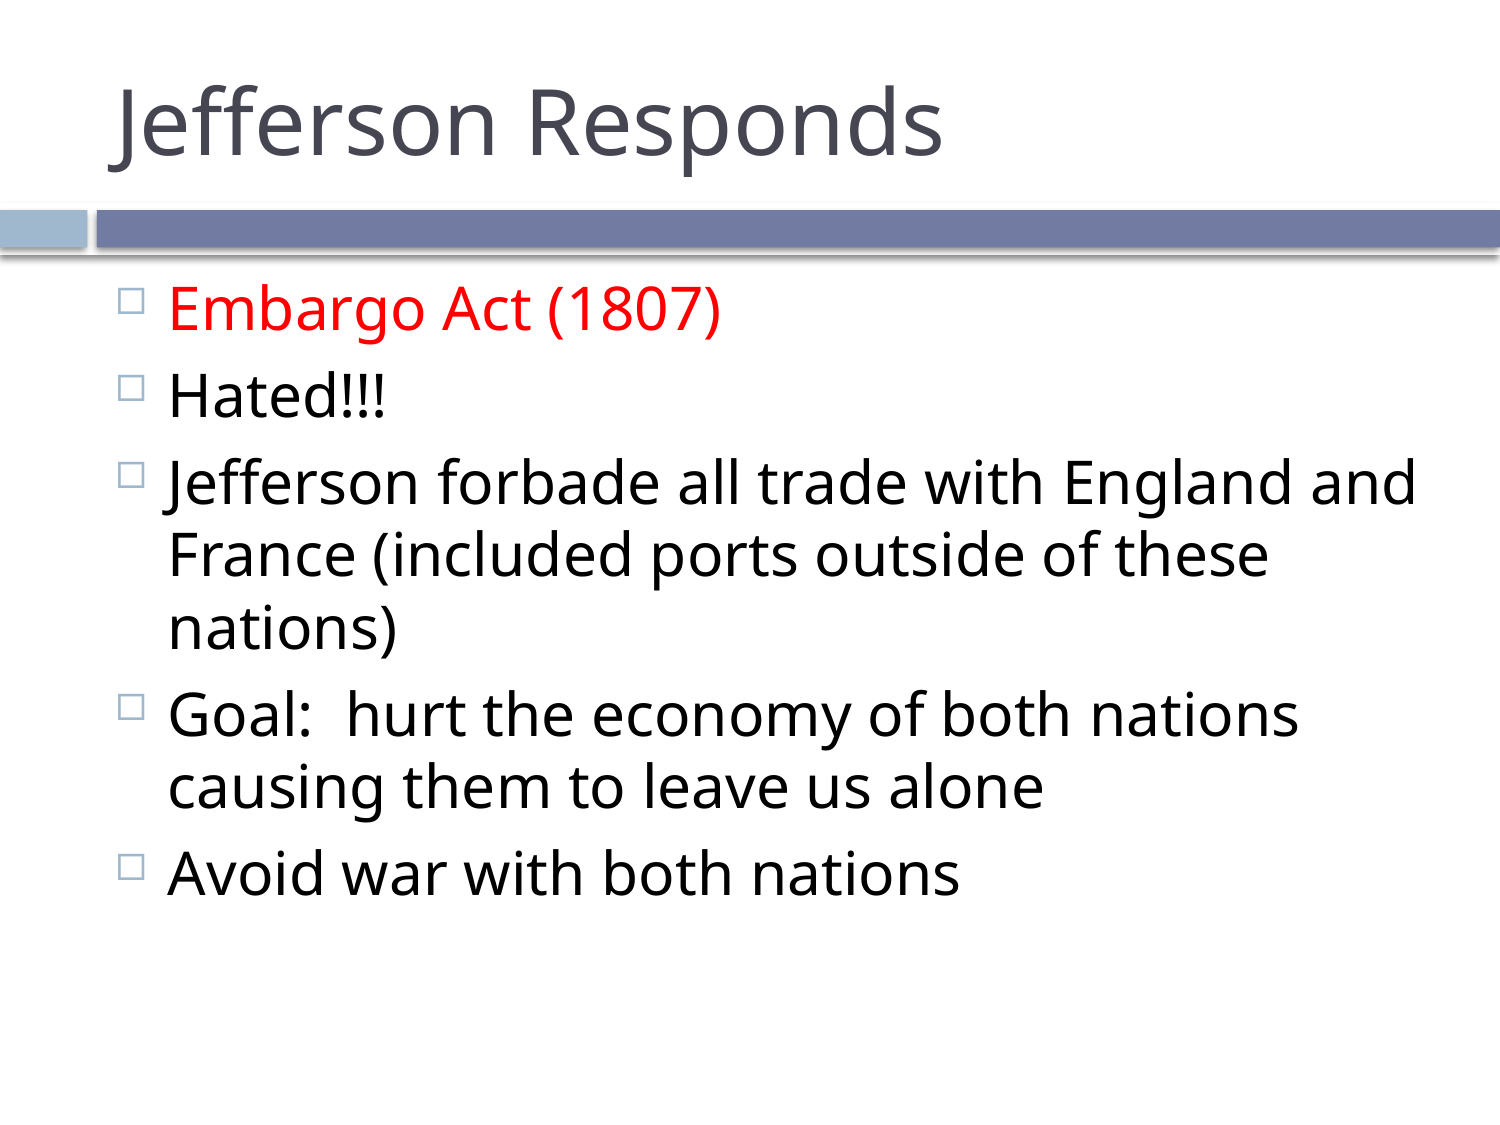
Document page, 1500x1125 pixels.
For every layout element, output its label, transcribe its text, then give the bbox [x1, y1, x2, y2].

list Embargo Act (1807) Hated!!! Jefferson forbade all trade with England and France (included ports outside of these nations) Goal: hurt the economy of both nations causing them to leave us alone Avoid war with both nations [100, 262, 1438, 1000]
title Jefferson Responds [100, 37, 1438, 200]
